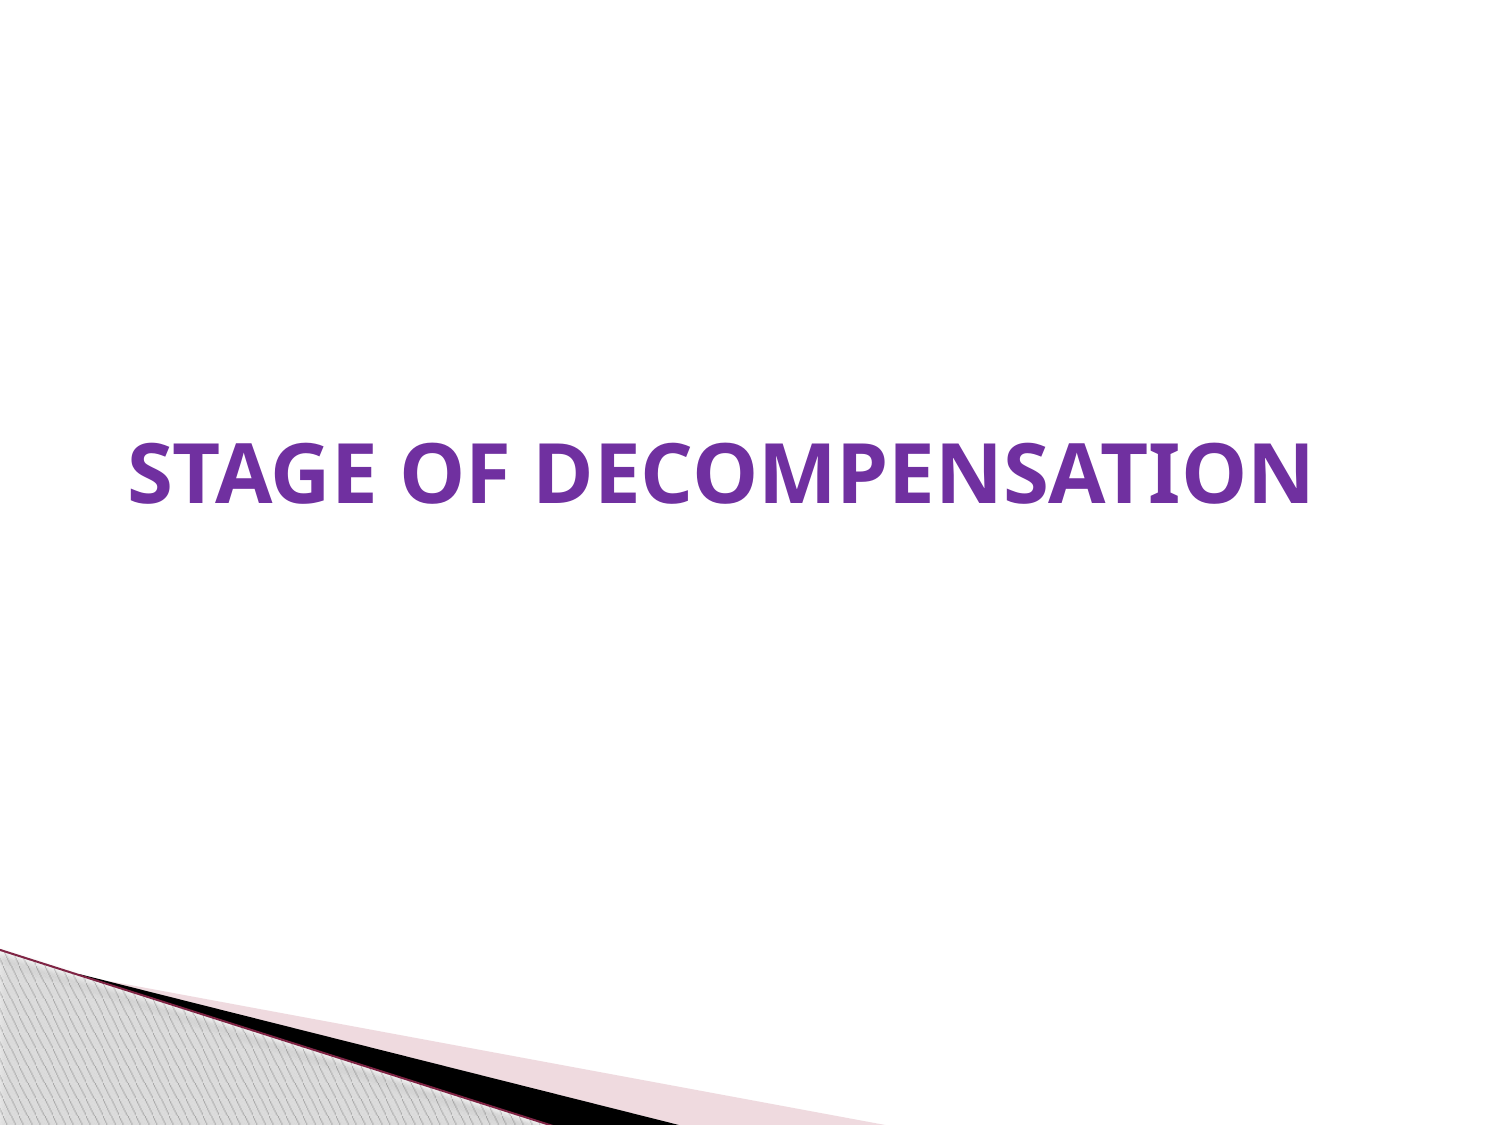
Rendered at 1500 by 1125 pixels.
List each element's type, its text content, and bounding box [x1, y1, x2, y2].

title STAGE OF DECOMPENSATION [112, 375, 1375, 475]
